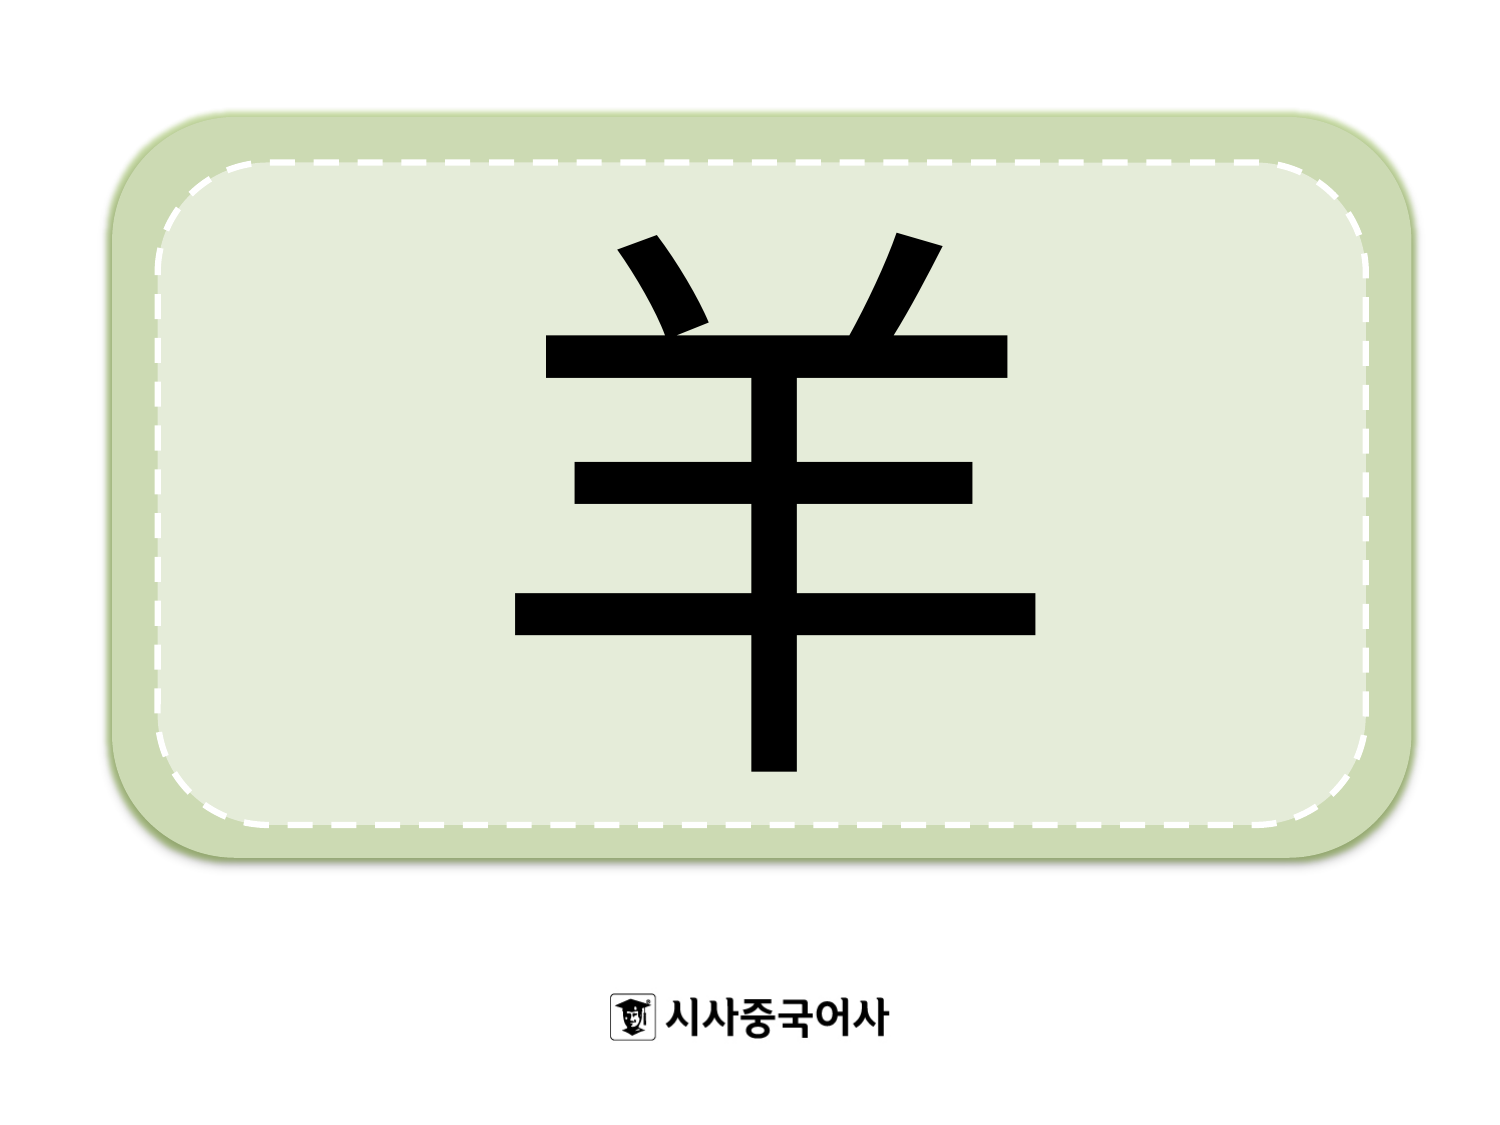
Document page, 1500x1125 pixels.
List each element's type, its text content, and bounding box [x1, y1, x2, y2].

text_box 羊 [171, 160, 1380, 824]
picture [602, 987, 898, 1047]
